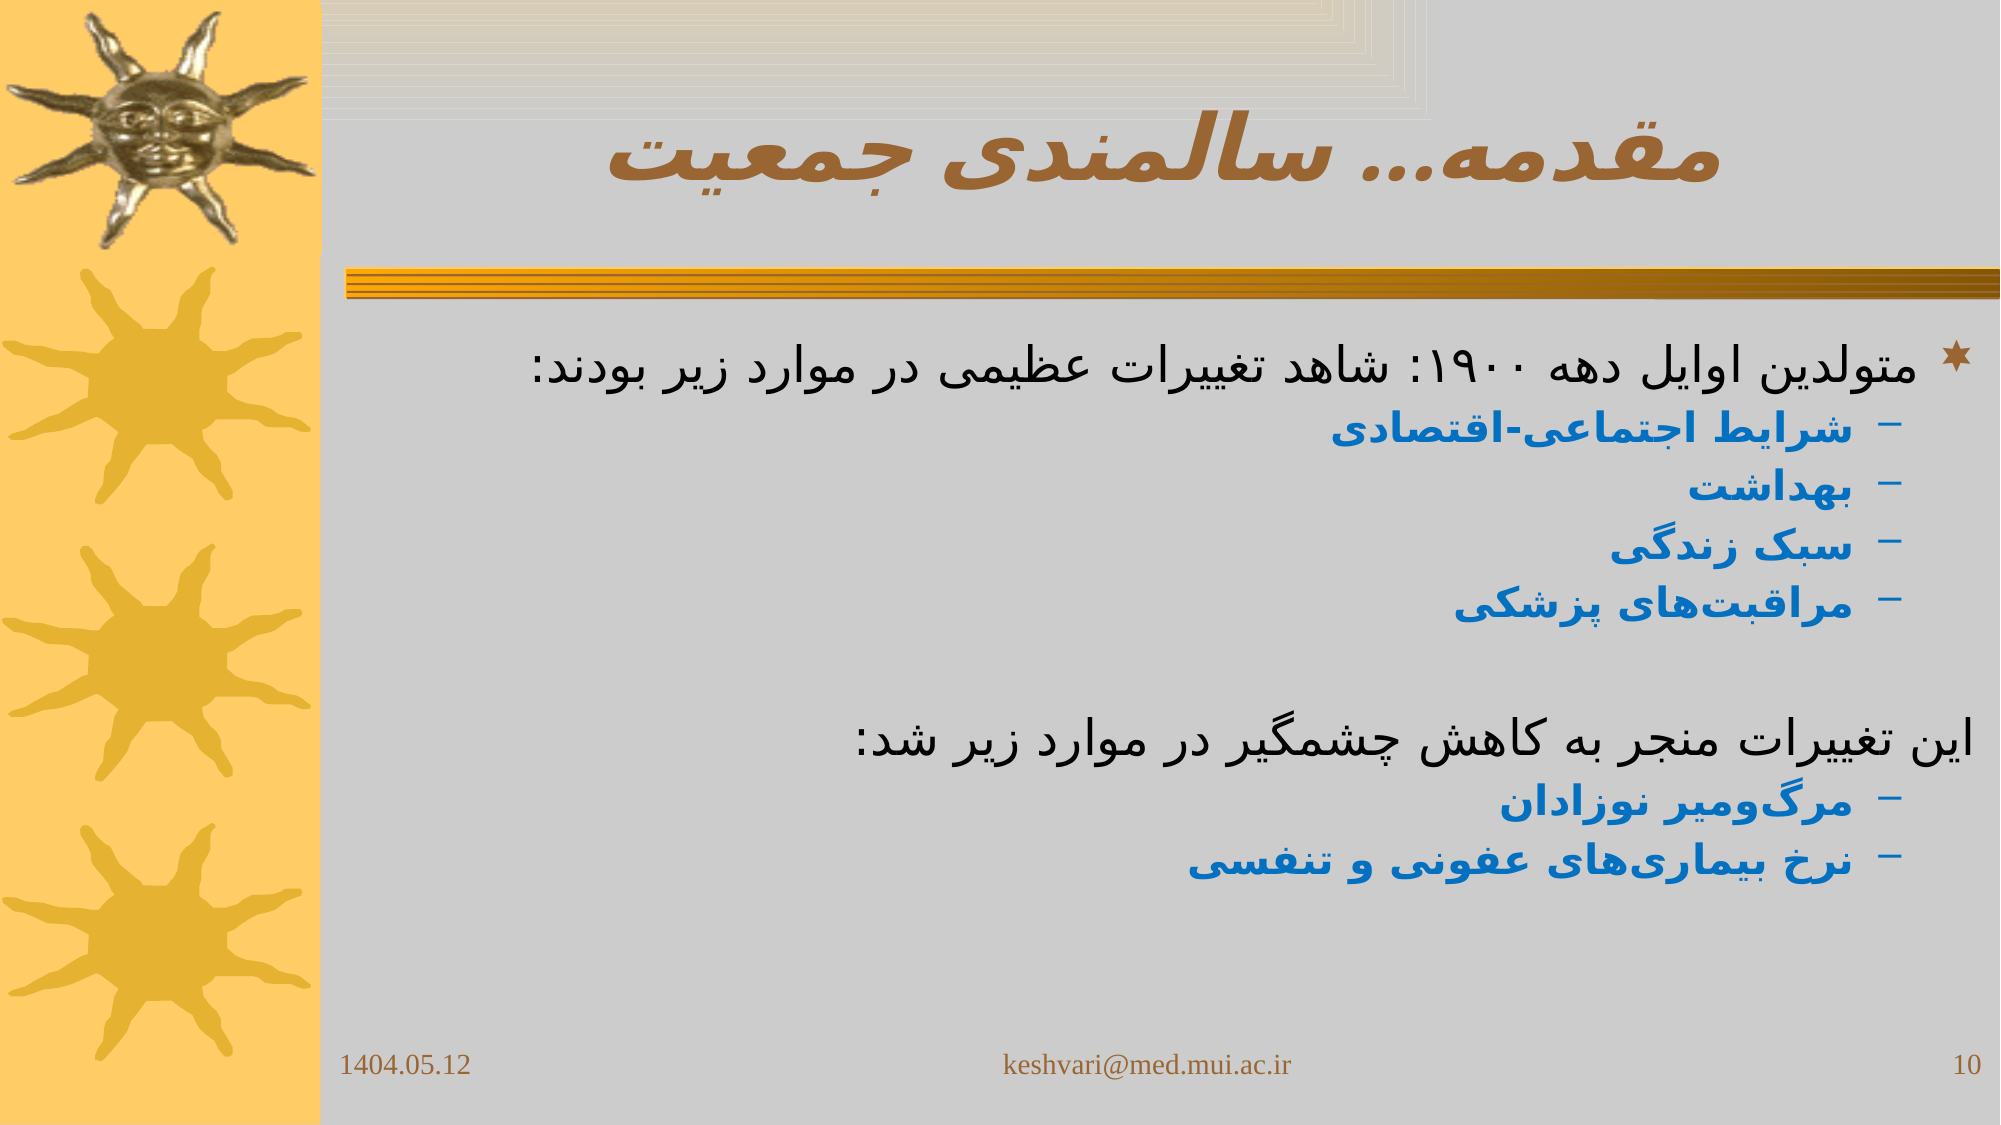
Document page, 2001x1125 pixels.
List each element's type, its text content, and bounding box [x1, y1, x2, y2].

slide_number 10 [1580, 1025, 1998, 1100]
footer keshvari@med.mui.ac.ir [830, 1025, 1464, 1100]
list متولدین اوایل دهه ۱۹۰۰: شاهد تغییرات عظیمی در موارد زیر بودند: شرایط اجتماعی-اقتصادی بهداشت سبک زندگی مراقبت‌های پزشکی این تغییرات منجر به کاهش چشمگیر در موارد زیر شد: مرگ‌ومیر نوزادان نرخ بیماری‌های عفونی و تنفسی [323, 324, 1992, 1000]
picture [2, 8, 322, 254]
title مقدمه... سالمندی جمعیت [334, 50, 1989, 238]
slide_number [323, 1025, 714, 1100]
